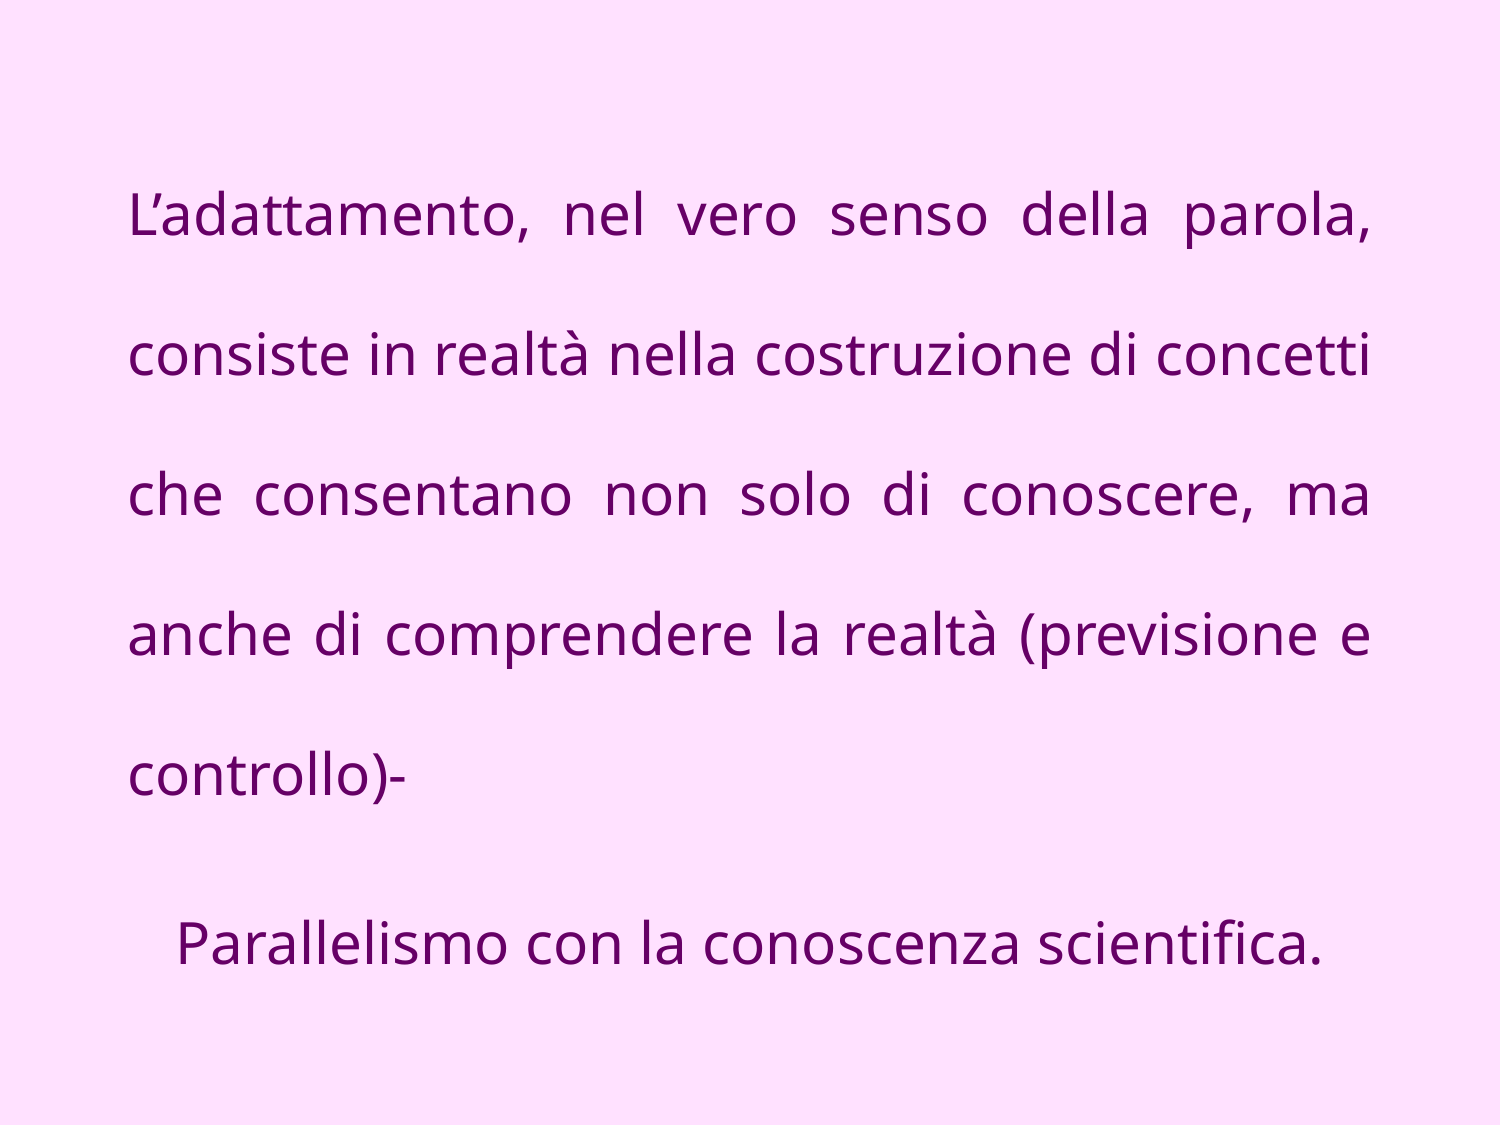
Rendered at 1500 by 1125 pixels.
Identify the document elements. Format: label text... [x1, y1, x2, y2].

text_box L’adattamento, nel vero senso della parola, consiste in realtà nella costruzione di concetti che consentano non solo di conoscere, ma anche di comprendere la realtà (previsione e controllo)- Parallelismo con la conoscenza scientifica. [112, 99, 1388, 1125]
